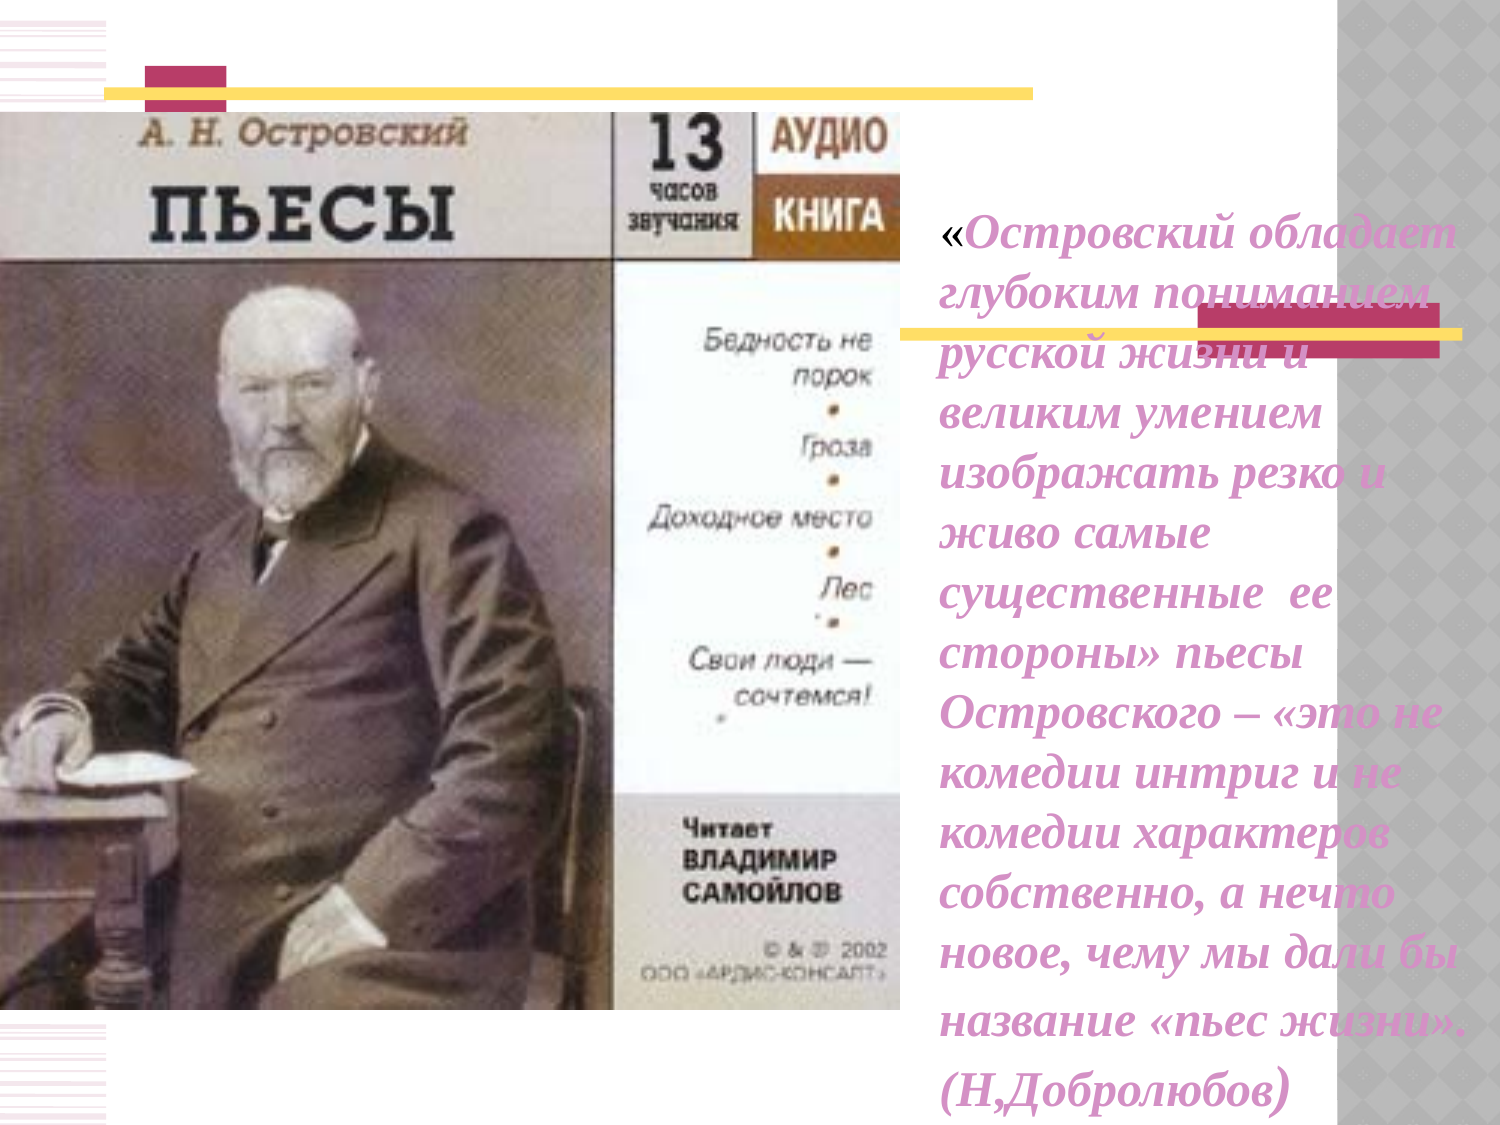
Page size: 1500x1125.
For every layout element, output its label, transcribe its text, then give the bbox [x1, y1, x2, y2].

text_box «Островский обладает глубоким пониманием русской жизни и великим умением изображать резко и живо самые существенные ее стороны» пьесы Островского – «это не комедии интриг и не комедии характеров собственно, а нечто новое, чему мы дали бы название «пьес жизни». (Н,Добролюбов) [924, 191, 1500, 1125]
picture [0, 112, 901, 1010]
